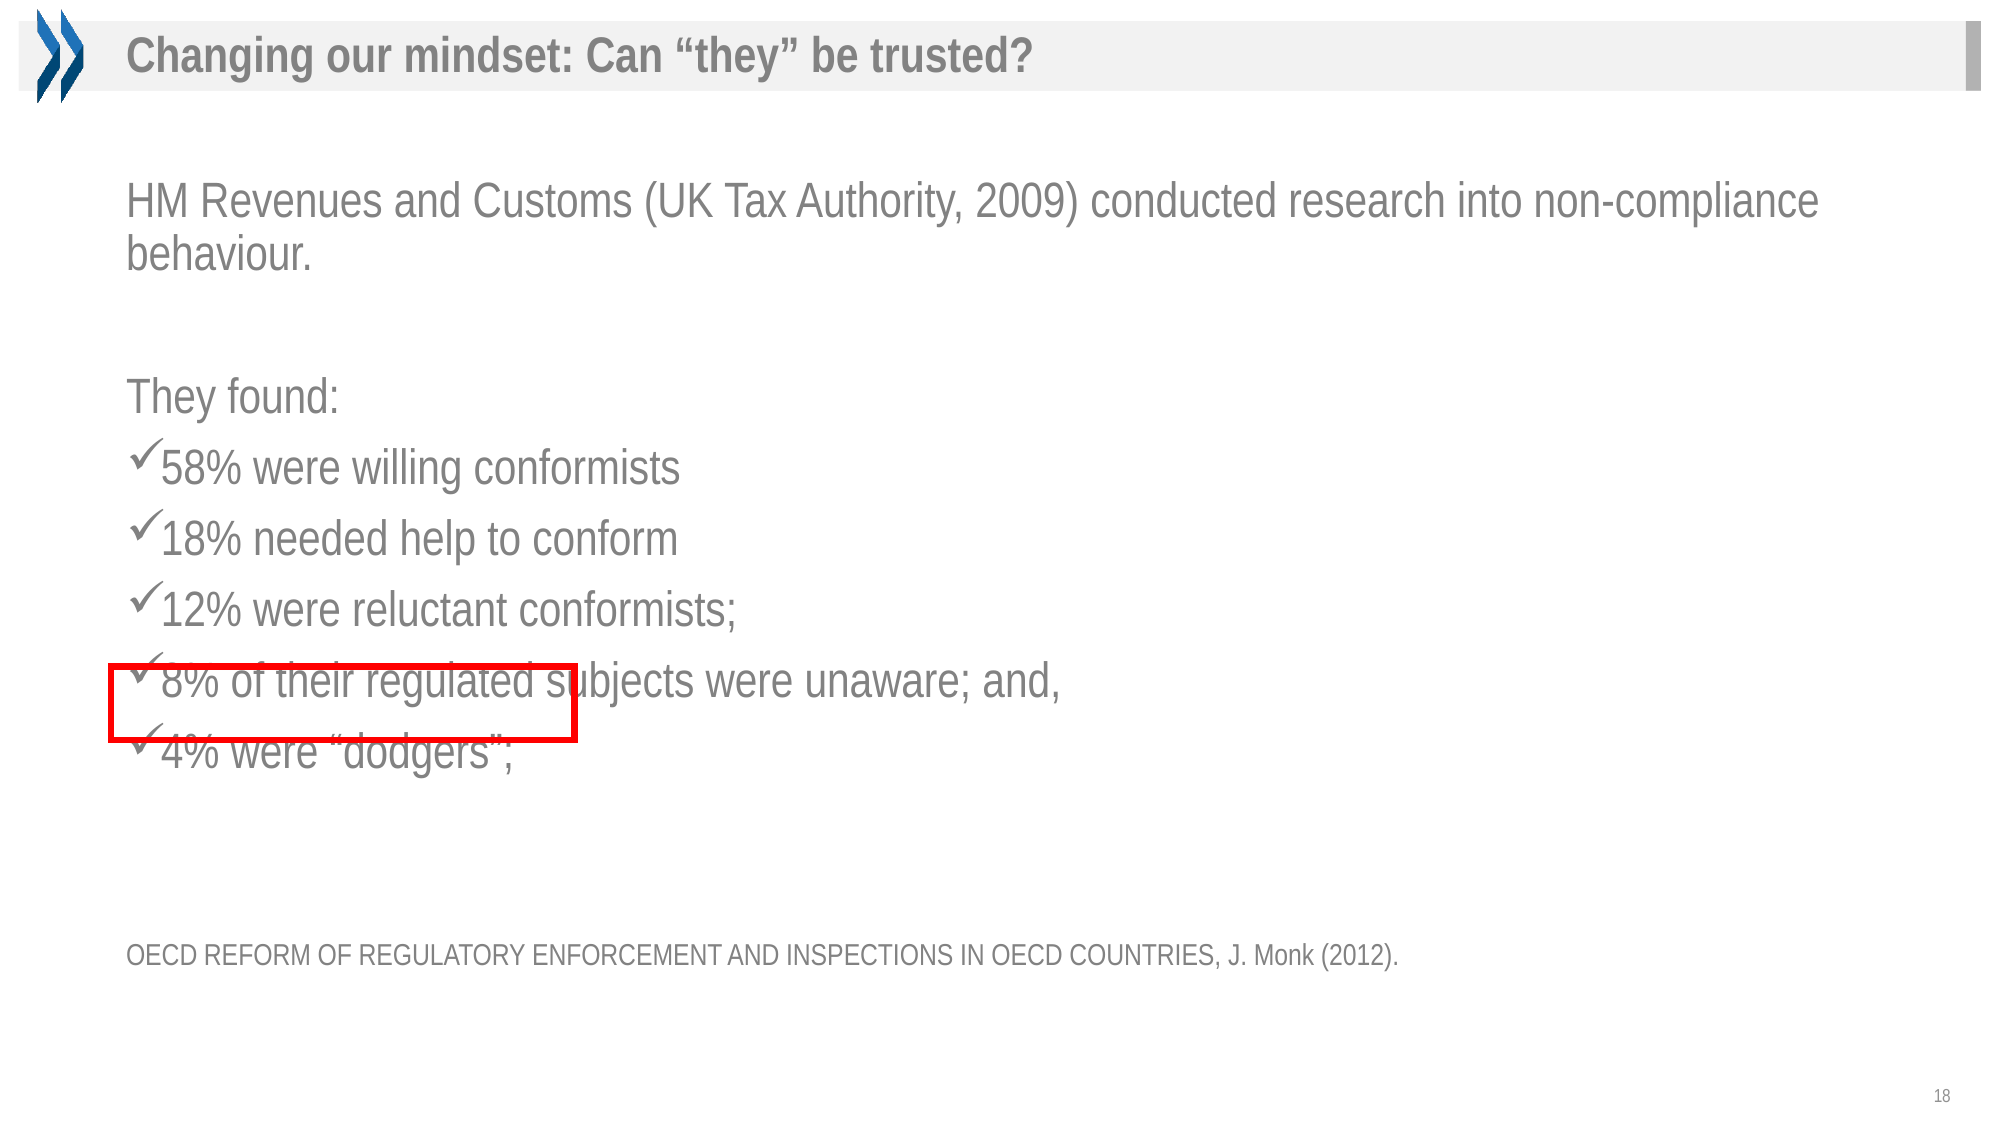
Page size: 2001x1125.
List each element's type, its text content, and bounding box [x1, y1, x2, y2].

slide_number 18 [1515, 1065, 1966, 1125]
list Changing our mindset: Can “they” be trusted? [111, 22, 1967, 91]
picture [26, 5, 90, 107]
text_box HM Revenues and Customs (UK Tax Authority, 2009) conducted research into non-compliance behaviour. They found: 58% were willing conformists 18% needed help to conform 12% were reluctant conformists; 8% of their regulated subjects were unaware; and, 4% were “dodgers”; OECD REFORM OF REGULATORY ENFORCEMENT AND INSPECTIONS IN OECD COUNTRIES, J. Monk (2012). [111, 167, 1909, 981]
text_box [110, 665, 575, 741]
